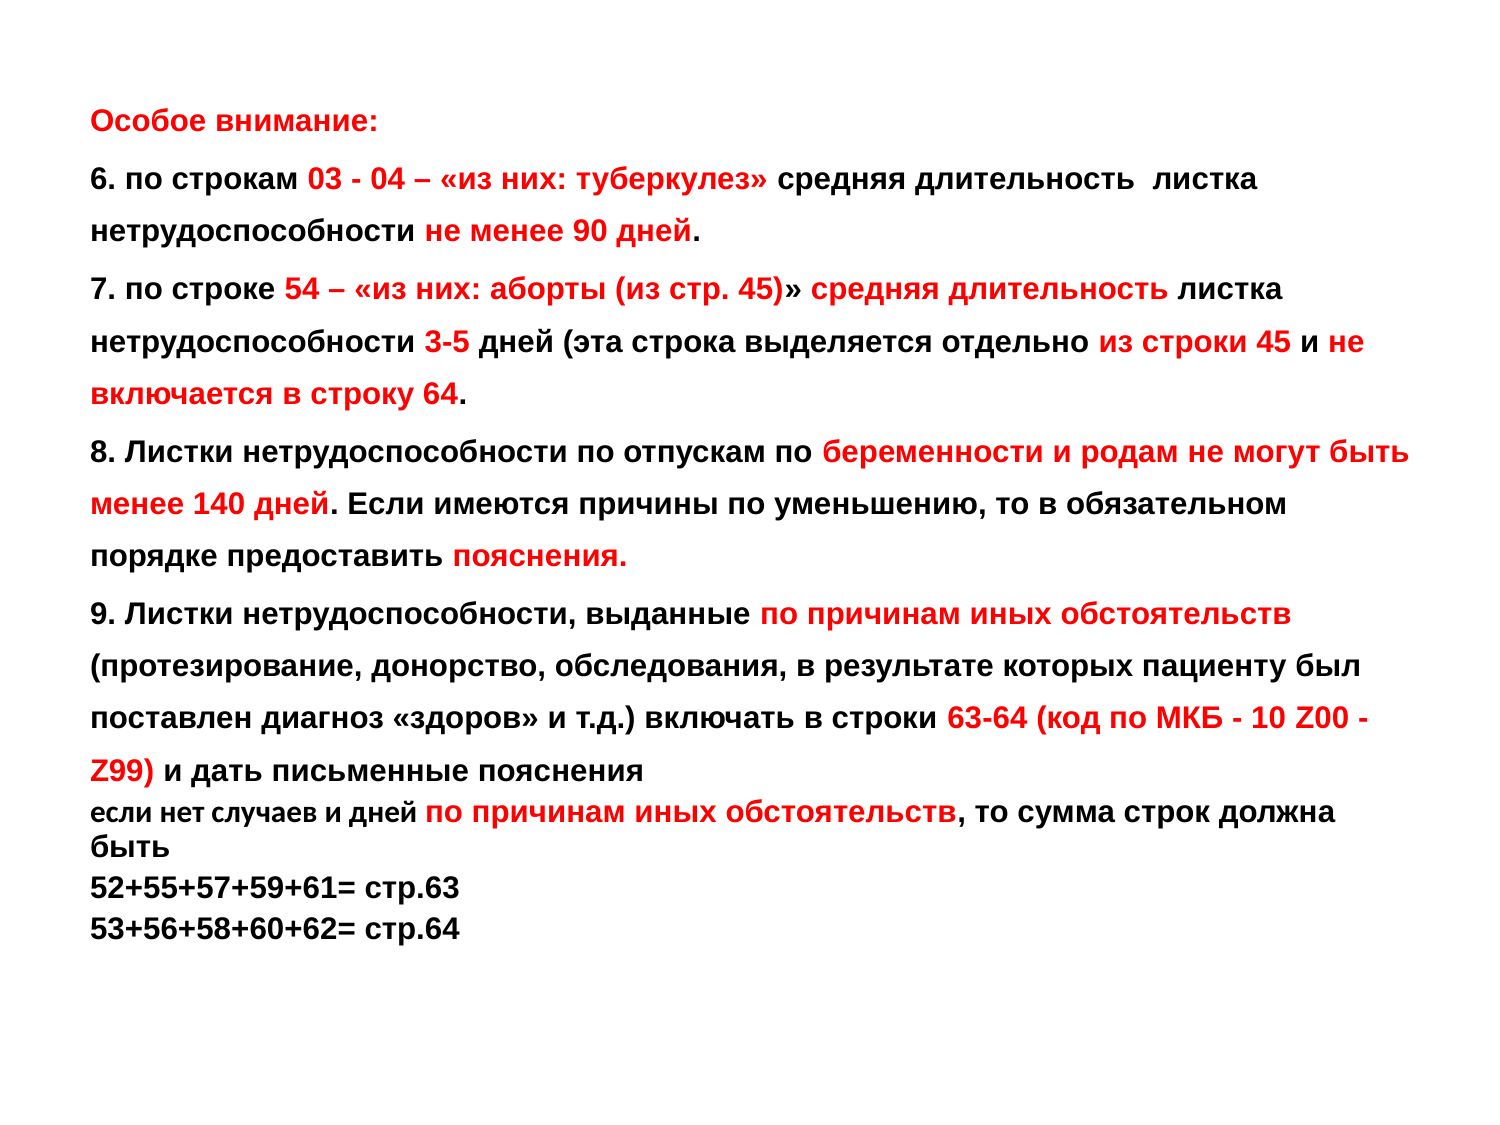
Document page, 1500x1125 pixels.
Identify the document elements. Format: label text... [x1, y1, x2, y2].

list Особое внимание: 6. по строкам 03 - 04 – «из них: туберкулез» средняя длительность листка нетрудоспособности не менее 90 дней. 7. по строке 54 – «из них: аборты (из стр. 45)» средняя длительность листка нетрудоспособности 3-5 дней (эта строка выделяется отдельно из строки 45 и не включается в строку 64. 8. Листки нетрудоспособности по отпускам по беременности и родам не могут быть менее 140 дней. Если имеются причины по уменьшению, то в обязательном порядке предоставить пояснения. 9. Листки нетрудоспособности, выданные по причинам иных обстоятельств (протезирование, донорство, обследования, в результате которых пациенту был поставлен диагноз «здоров» и т.д.) включать в строки 63-64 (код по МКБ - 10 Z00 - Z99) и дать письменные пояснения если нет случаев и дней по причинам иных обстоятельств, то сумма строк должна быть 52+55+57+59+61= стр.63 53+56+58+60+62= стр.64 [75, 78, 1425, 963]
